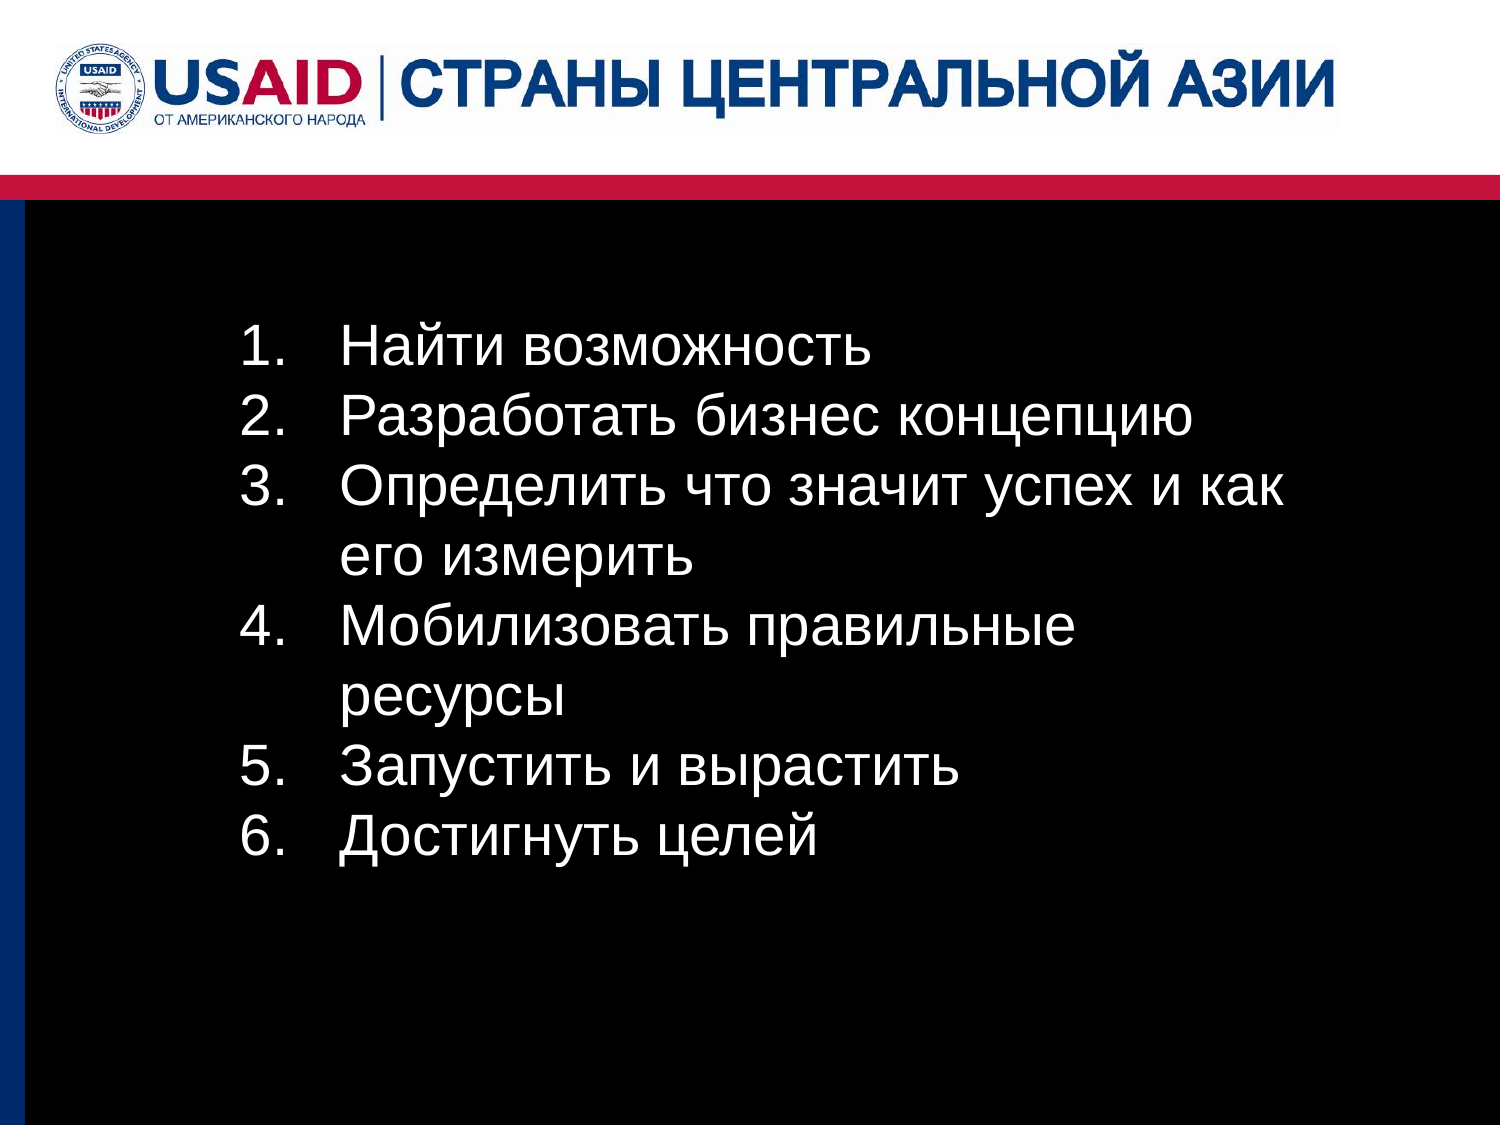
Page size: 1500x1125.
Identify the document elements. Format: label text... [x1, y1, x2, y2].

text_box Найти возможность Разработать бизнес концепцию Определить что значит успех и как его измерить Мобилизовать правильные ресурсы Запустить и вырастить Достигнуть целей [225, 299, 1313, 875]
text_box [24, 200, 1500, 1125]
picture [55, 43, 1338, 134]
